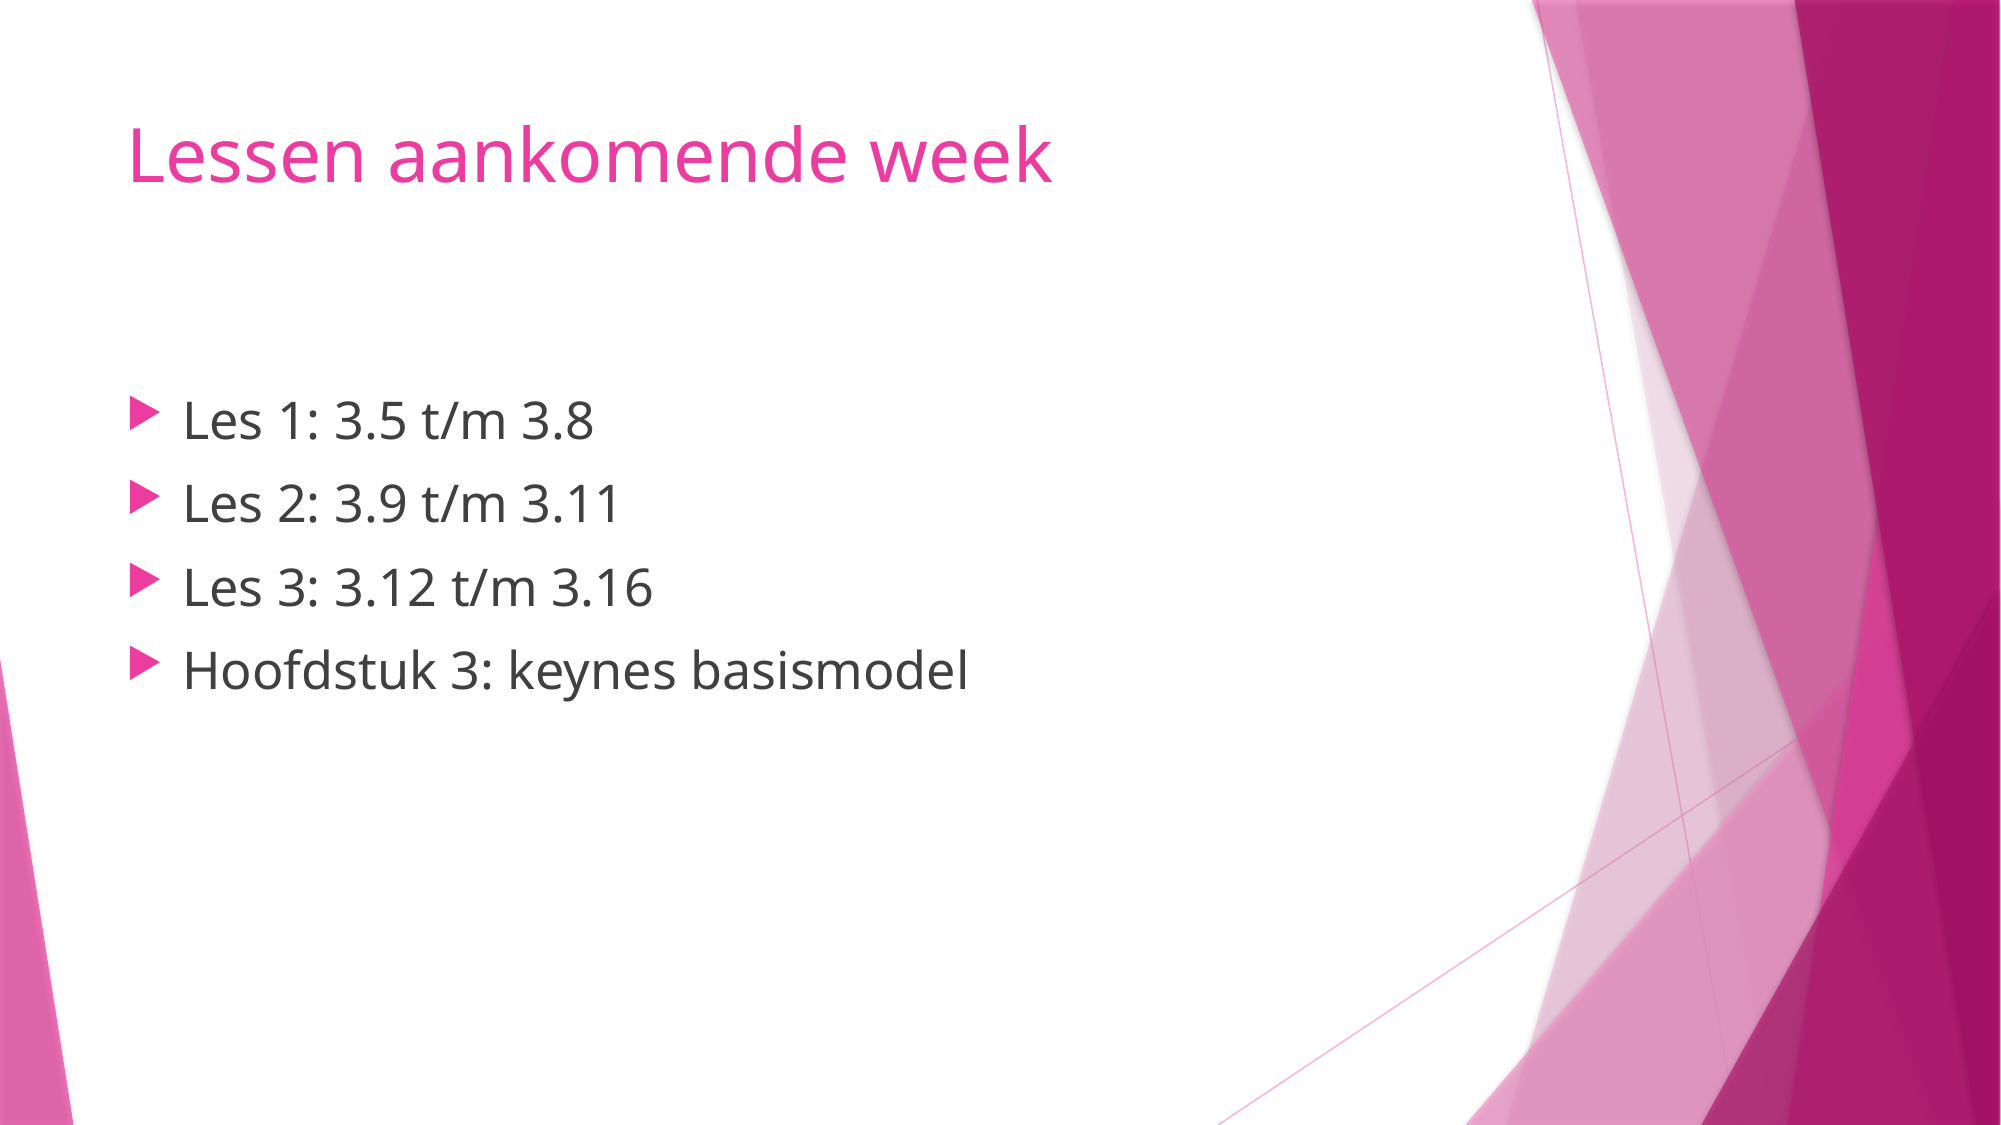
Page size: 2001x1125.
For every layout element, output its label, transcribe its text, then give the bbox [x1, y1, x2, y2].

list Les 1: 3.5 t/m 3.8 Les 2: 3.9 t/m 3.11 Les 3: 3.12 t/m 3.16 Hoofdstuk 3: keynes basismodel [111, 380, 1522, 1017]
title Lessen aankomende week [111, 99, 1522, 317]
